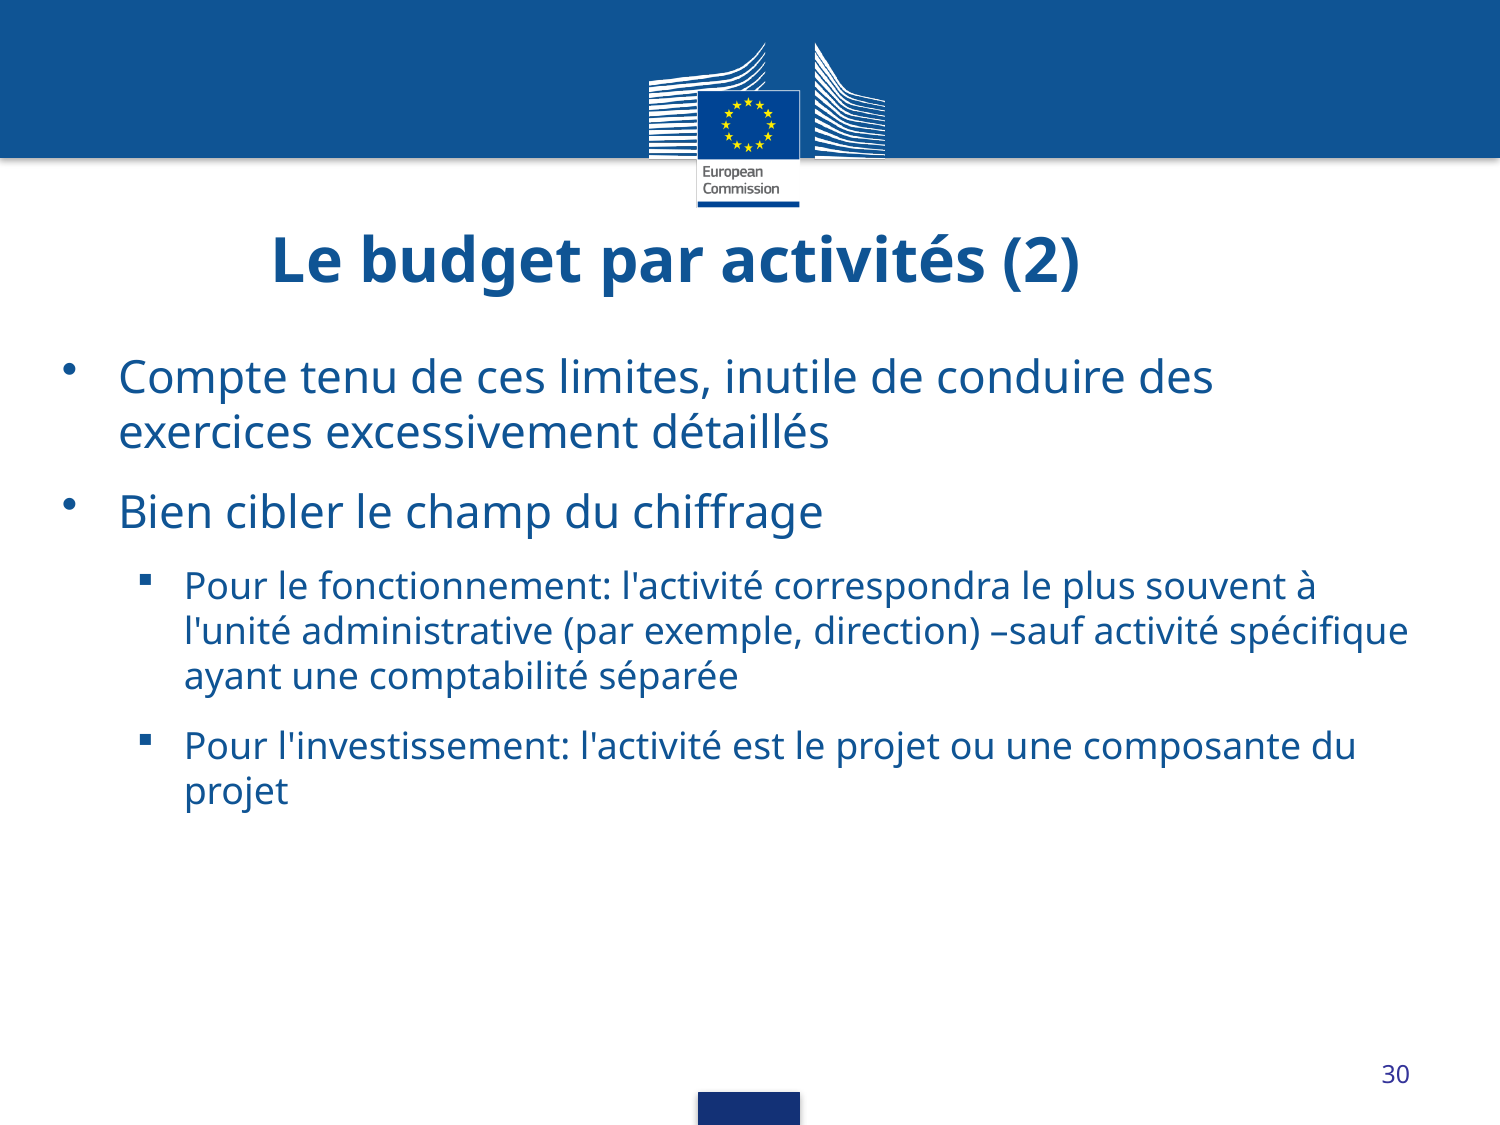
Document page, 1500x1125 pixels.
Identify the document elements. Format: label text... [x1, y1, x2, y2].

title Le budget par activités (2) [46, 163, 1325, 339]
picture [649, 42, 885, 163]
text_box 30 [1234, 1024, 1425, 1100]
list Compte tenu de ces limites, inutile de conduire des exercices excessivement détaillés Bien cibler le champ du chiffrage Pour le fonctionnement: l'activité correspondra le plus souvent à l'unité administrative (par exemple, direction) –sauf activité spécifique ayant une comptabilité séparée Pour l'investissement: l'activité est le projet ou une composante du projet [46, 339, 1431, 1084]
